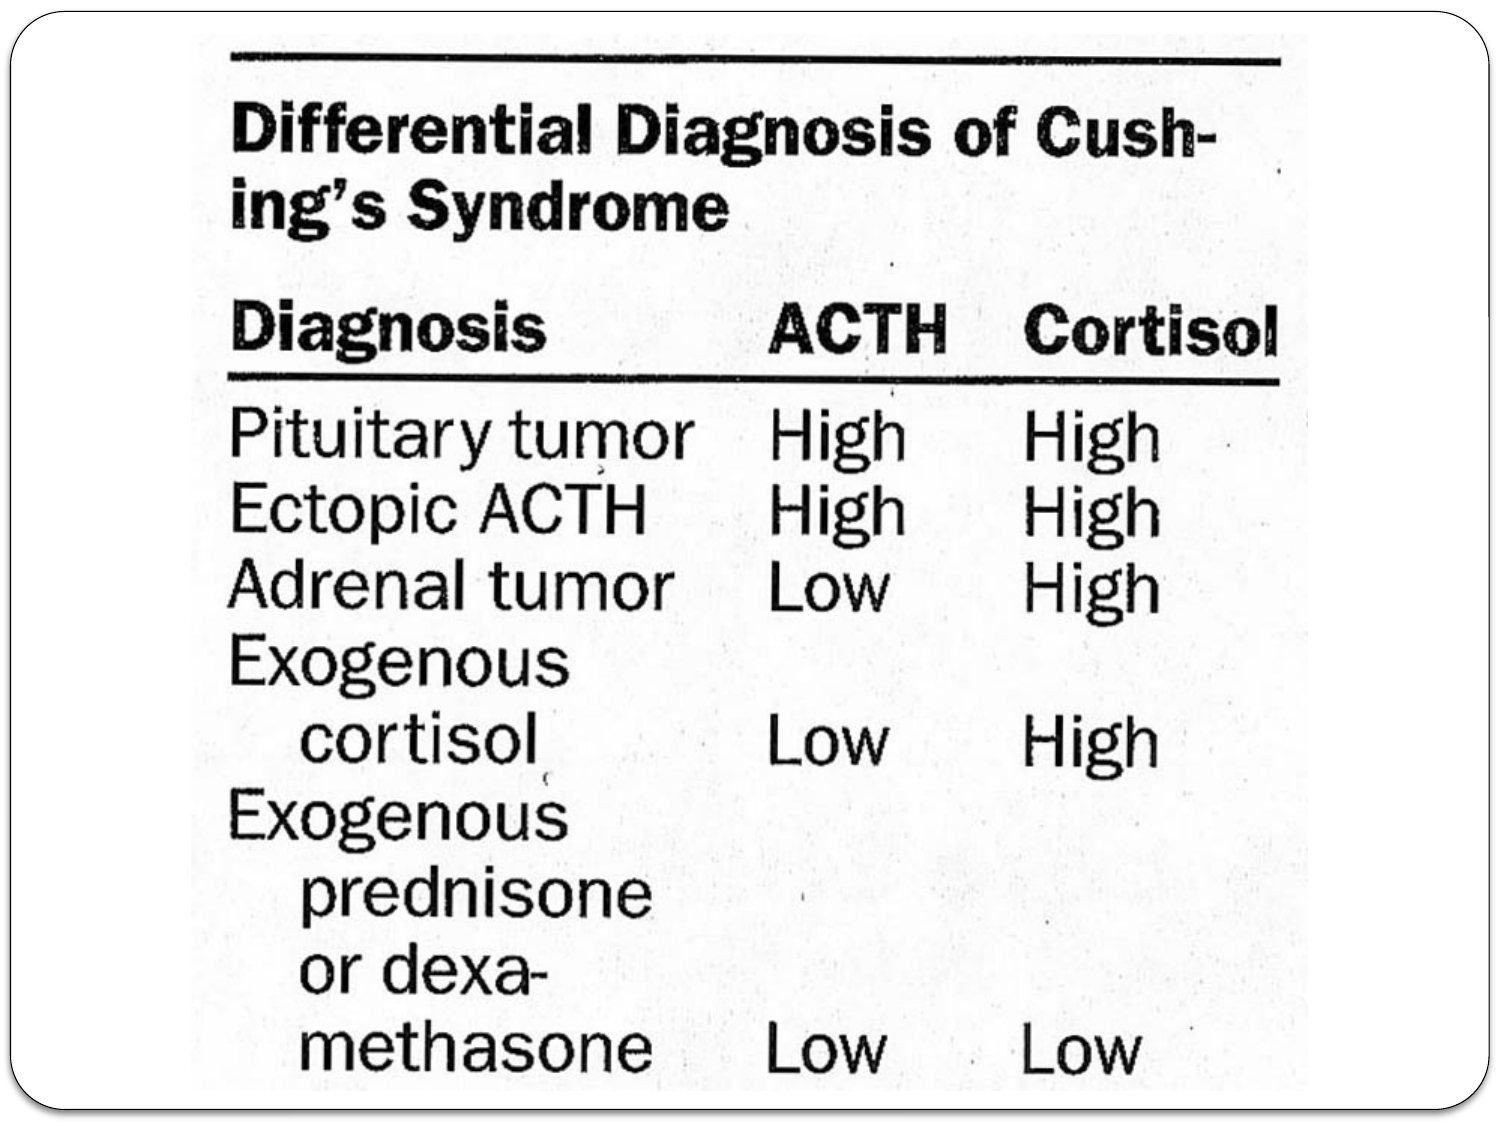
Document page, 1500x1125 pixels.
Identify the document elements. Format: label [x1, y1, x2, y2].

picture [191, 34, 1308, 1091]
